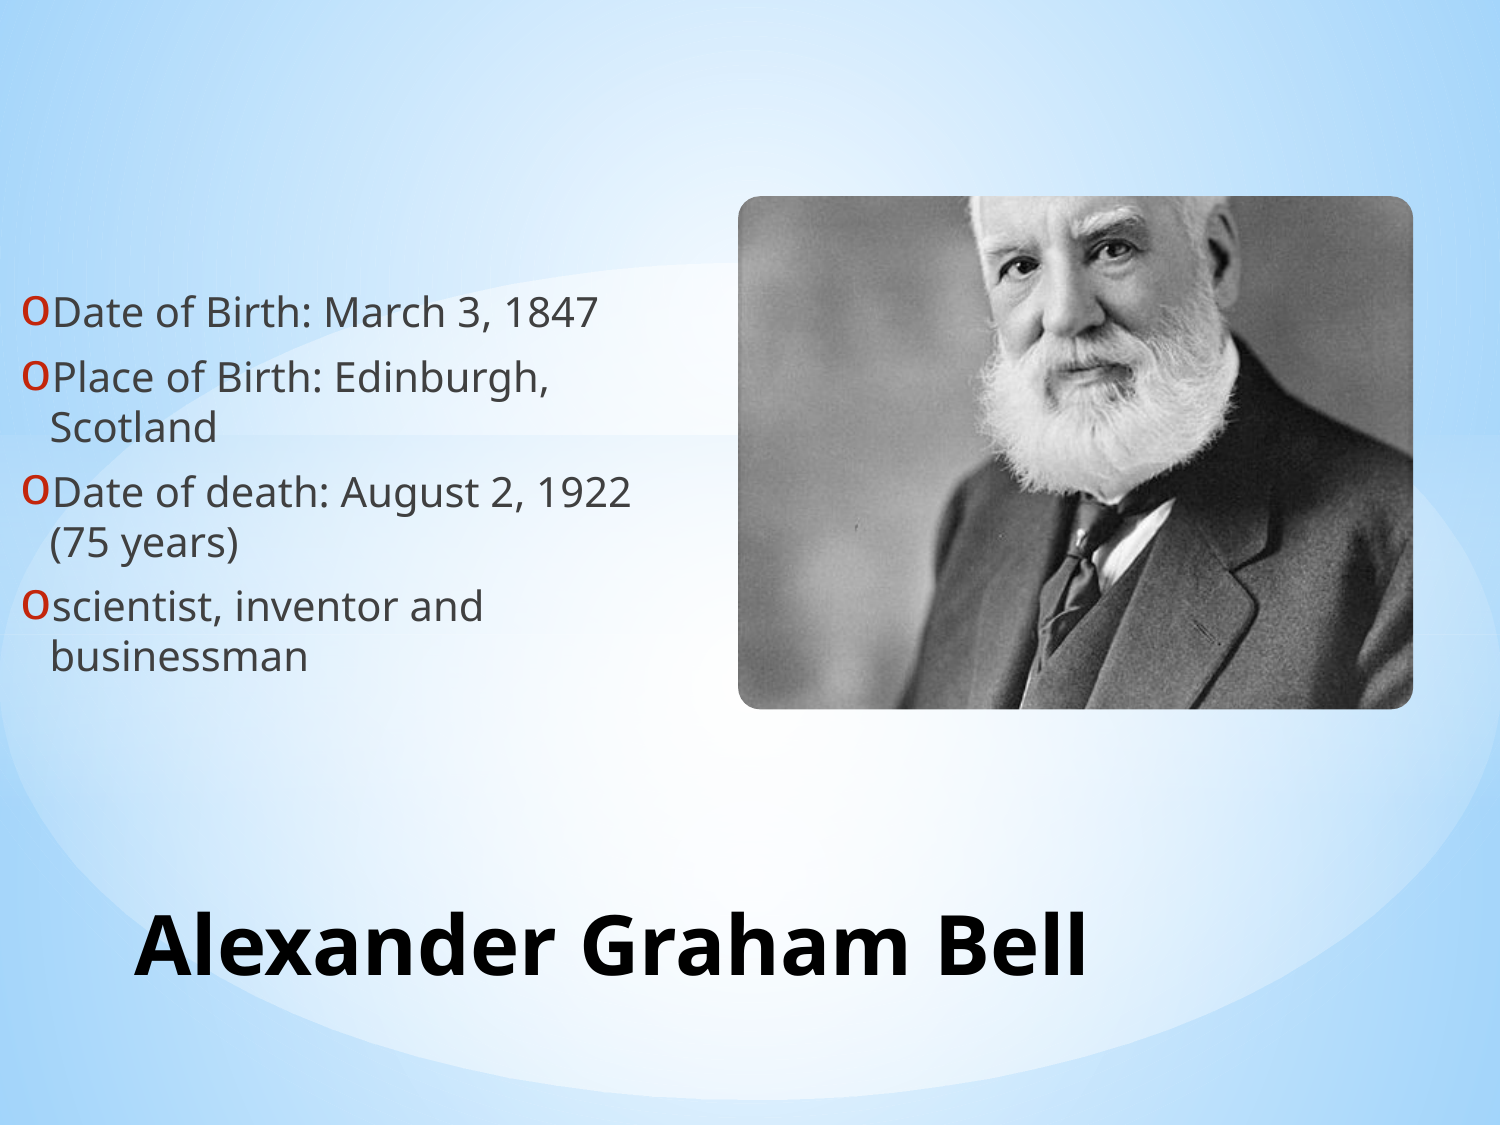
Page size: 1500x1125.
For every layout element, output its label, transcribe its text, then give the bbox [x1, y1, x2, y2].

list Date of Birth: March 3, 1847 Place of Birth: Edinburgh, Scotland Date of death: August 2, 1922 (75 years) scientist, inventor and businessman [4, 137, 706, 688]
title Alexander Graham Bell [119, 732, 1341, 1000]
picture [737, 195, 1414, 710]
